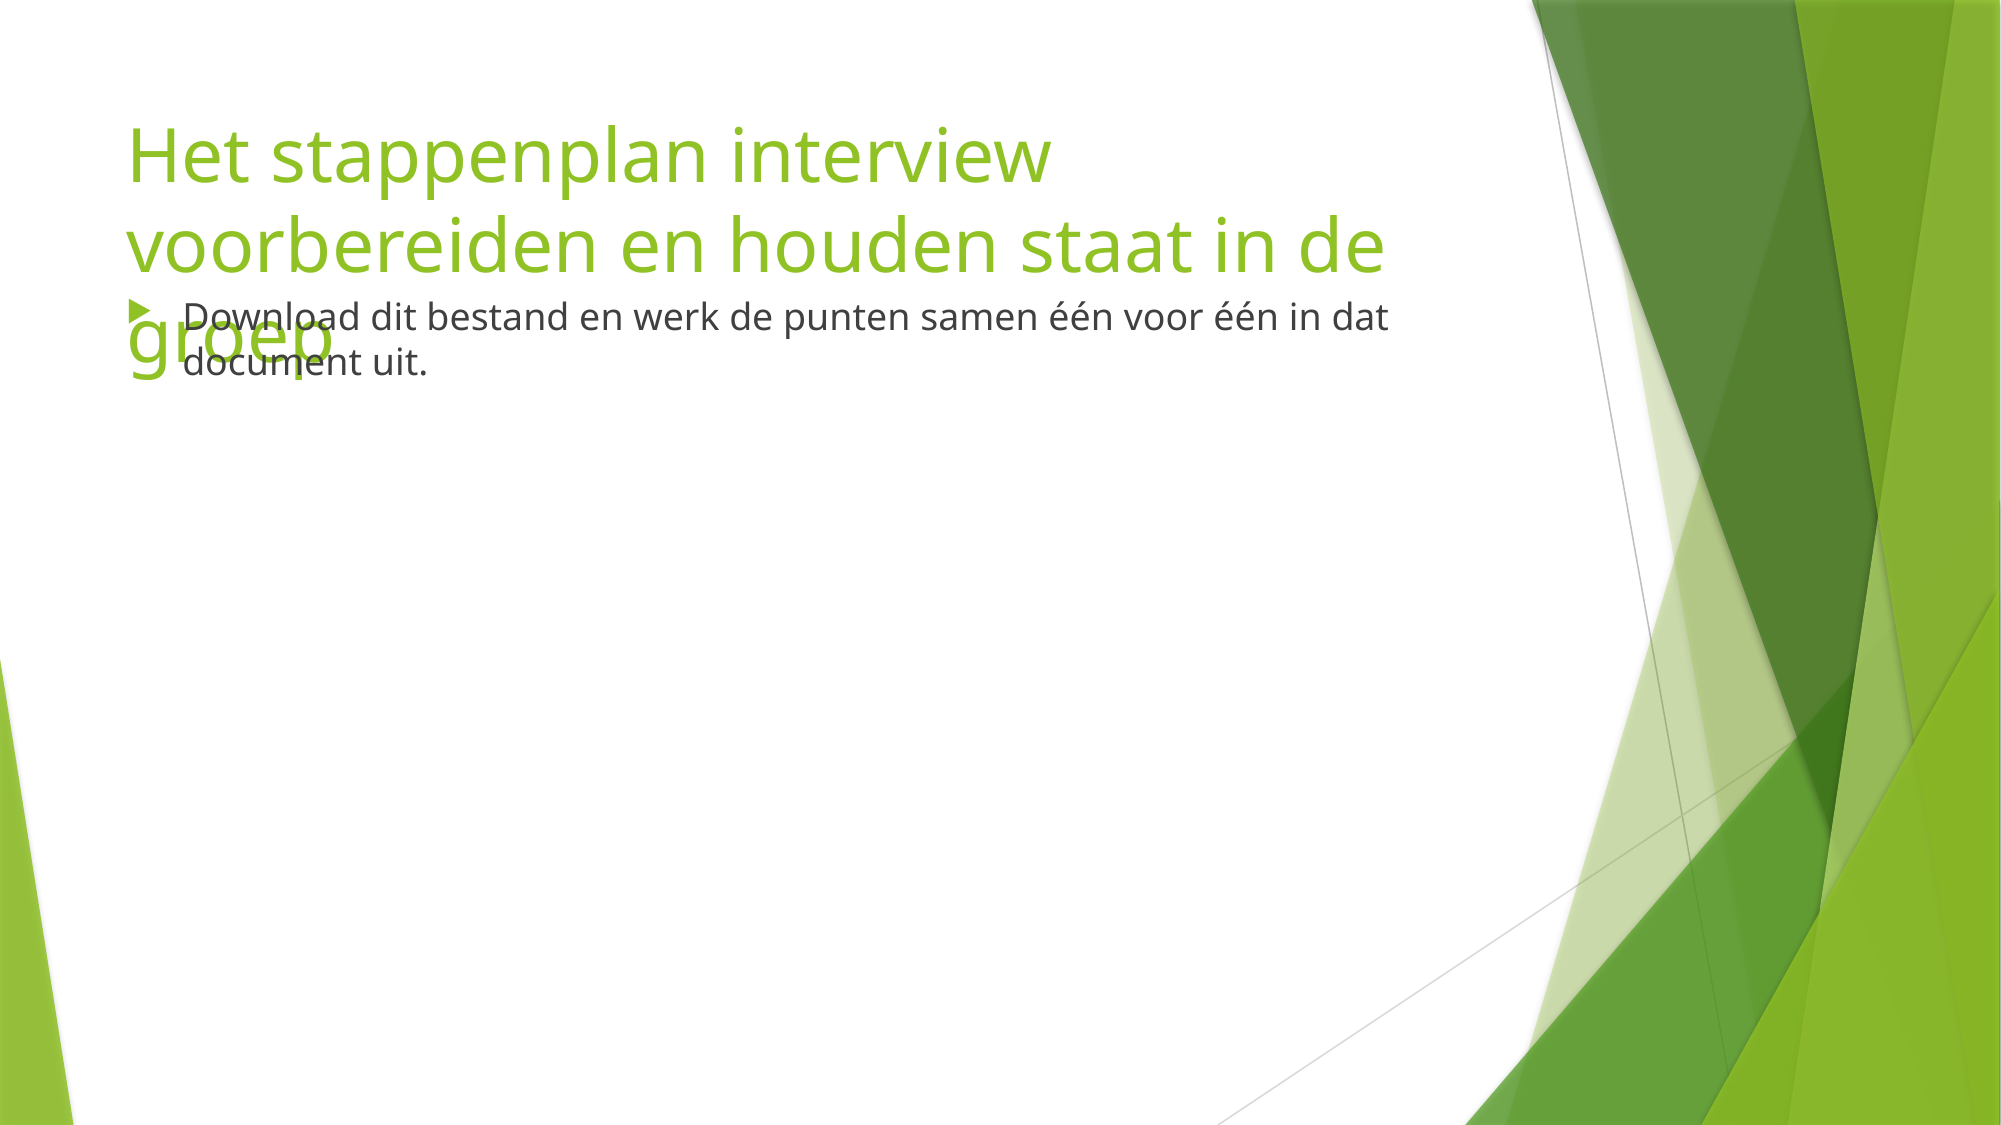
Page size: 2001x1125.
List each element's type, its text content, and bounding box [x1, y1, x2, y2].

list Download dit bestand en werk de punten samen één voor één in dat document uit. [111, 285, 1522, 992]
title Het stappenplan interview voorbereiden en houden staat in de groep [111, 99, 1522, 285]
